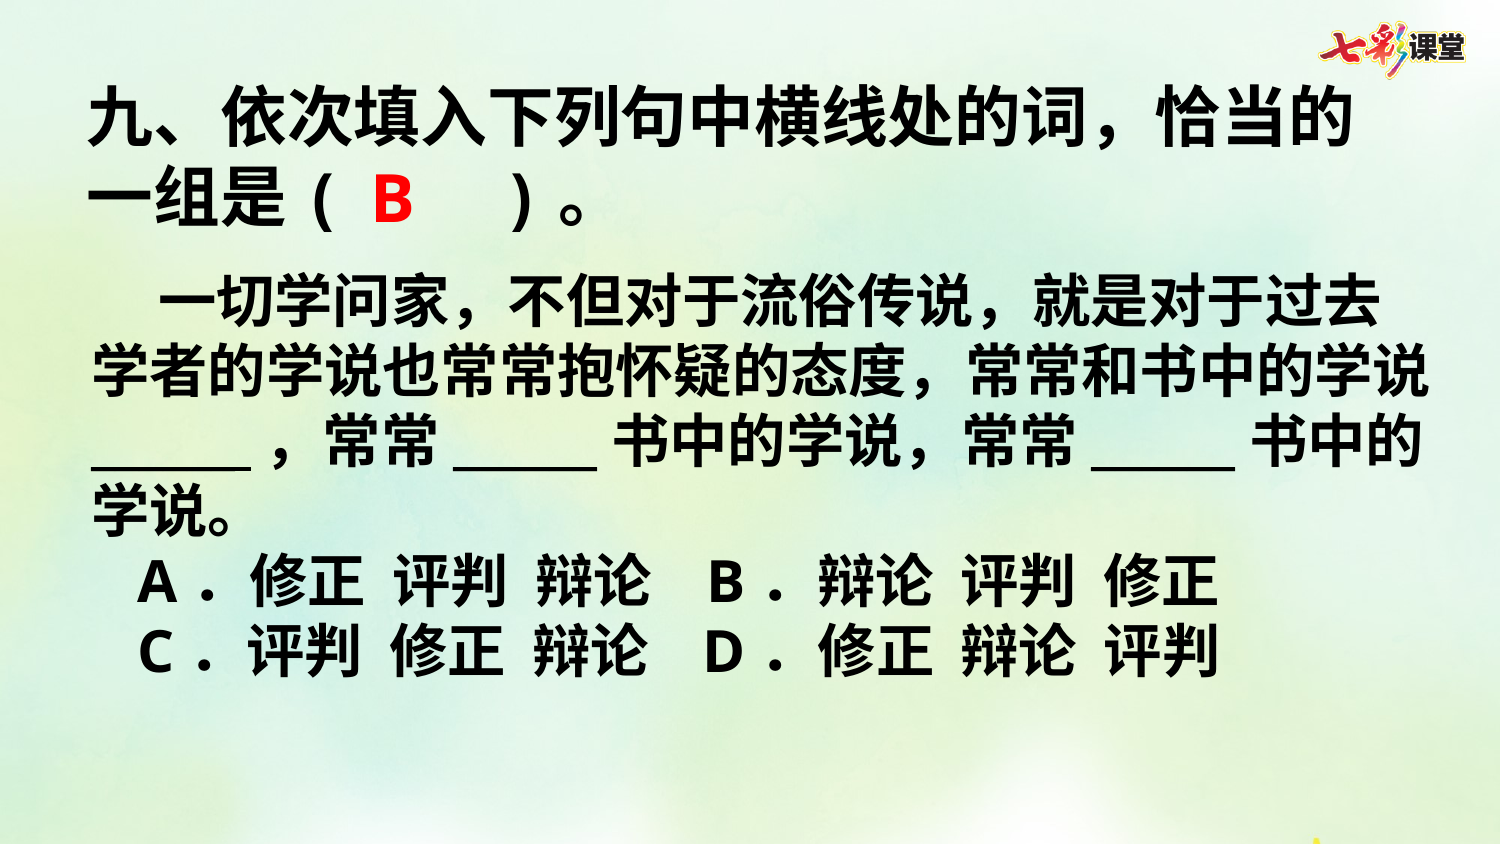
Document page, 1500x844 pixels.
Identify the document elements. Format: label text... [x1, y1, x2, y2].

picture [0, 0, 1500, 844]
text_box 一切学问家，不但对于流俗传说，就是对于过去学者的学说也常常抱怀疑的态度，常常和书中的学说______ ，常常______书中的学说，常常______书中的学说。 A．修正 评判 辩论 B．辩论 评判 修正 C．评判 修正 辩论 D．修正 辩论 评判 [76, 256, 1452, 692]
text_box 九、依次填入下列句中横线处的词，恰当的一组是( )。 [72, 67, 1408, 243]
text_box B [355, 148, 482, 244]
